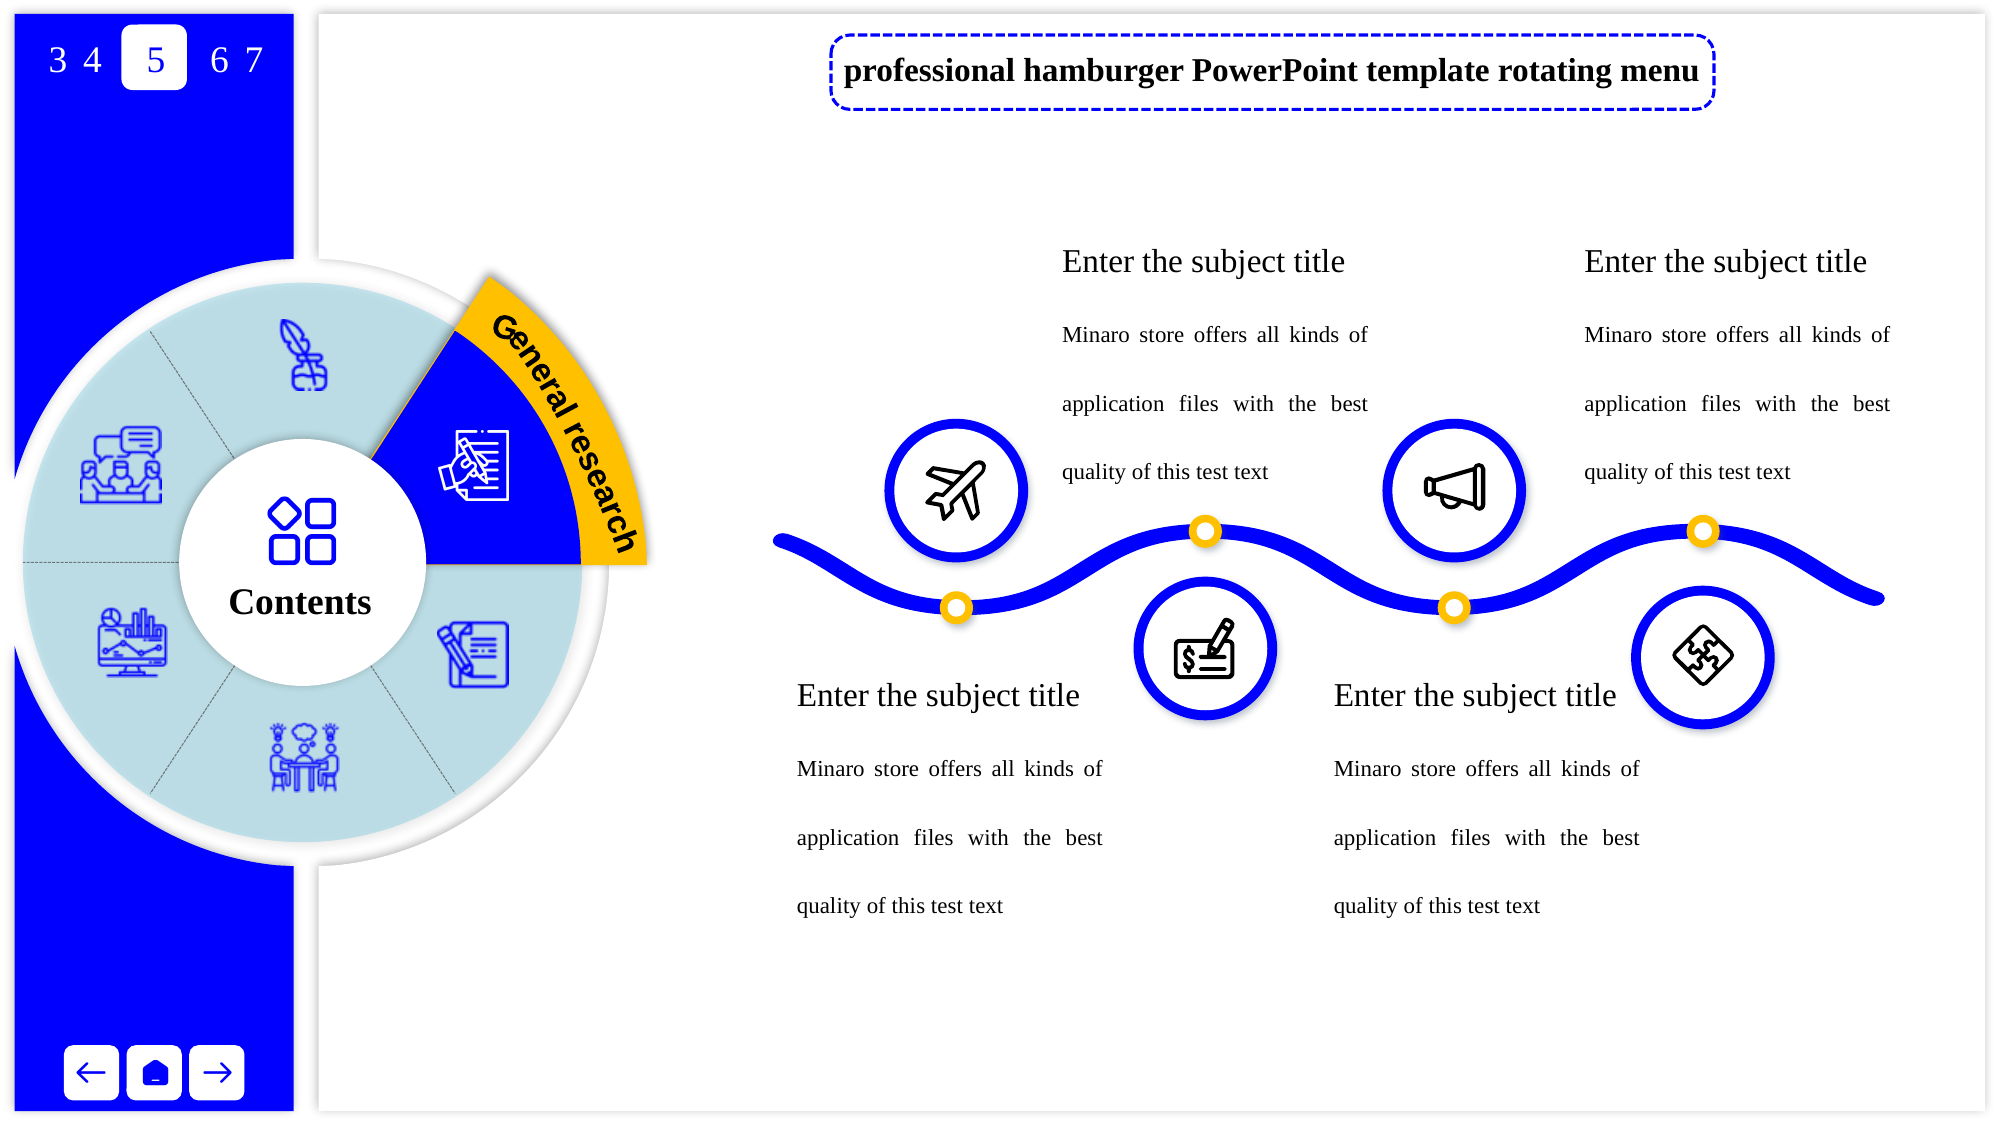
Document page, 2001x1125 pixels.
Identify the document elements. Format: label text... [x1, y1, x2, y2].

text_box Enter the subject title Minaro store offers all kinds of application files with the best quality of this test text [782, 665, 1119, 926]
text_box Enter the subject title Minaro store offers all kinds of application files with the best quality of this test text [1569, 231, 1906, 492]
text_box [1133, 576, 1278, 721]
text_box Enter the subject title Minaro store offers all kinds of application files with the best quality of this test text [1047, 231, 1384, 492]
picture [437, 430, 509, 501]
text_box [583, 369, 649, 567]
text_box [1382, 418, 1527, 514]
text_box [830, 96, 1715, 111]
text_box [766, 514, 1887, 625]
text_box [1631, 625, 1775, 730]
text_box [22, 282, 583, 843]
picture [140, 1056, 171, 1088]
text_box [484, 275, 499, 282]
picture [264, 493, 341, 570]
text_box 3 4 5 6 7 [33, 27, 286, 88]
text_box [834, 33, 1711, 41]
text_box professional hamburger PowerPoint template rotating menu [829, 41, 1829, 96]
picture [75, 1057, 107, 1088]
text_box Enter the subject title Minaro store offers all kinds of application files with the best quality of this test text [1318, 665, 1656, 926]
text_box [884, 418, 1029, 514]
picture [202, 1056, 233, 1088]
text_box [1173, 617, 1236, 680]
